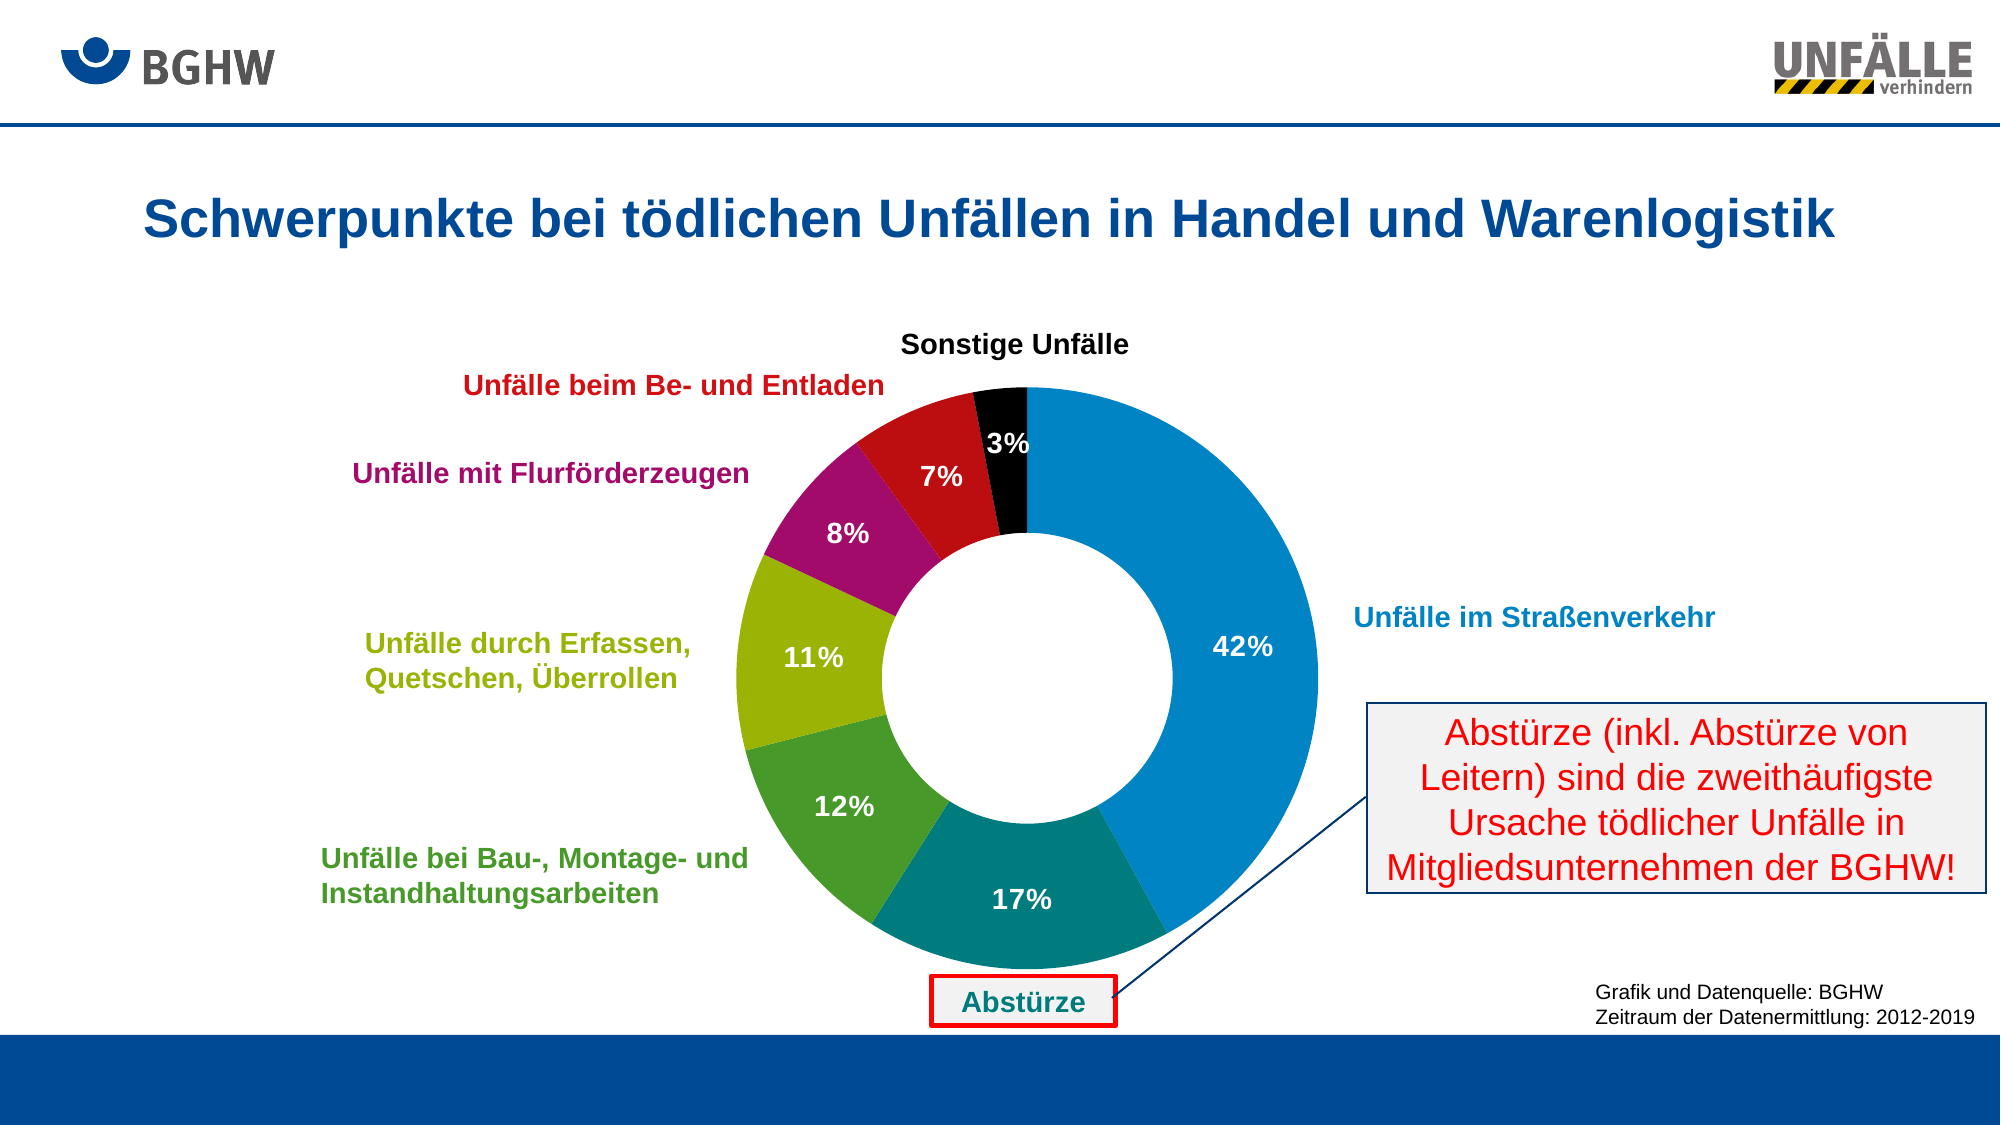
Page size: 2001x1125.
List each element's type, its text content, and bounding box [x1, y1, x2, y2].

text_box Grafik und Datenquelle: BGHW Zeitraum der Datenermittlung: 2012-2019 [1589, 972, 2000, 1035]
title Schwerpunkte bei tödlichen Unfällen in Handel und Warenlogistik [143, 190, 1857, 276]
picture [61, 37, 275, 85]
text_box Abstürze (inkl. Abstürze von Leitern) sind die zweithäufigste Ursache tödlicher Unfälle in Mitgliedsunternehmen der BGHW! [1461, 702, 1987, 894]
text_box Unfälle im Straßenverkehr [1461, 590, 1796, 641]
text_box Unfälle beim Be- und Entladen [448, 358, 906, 409]
picture [1766, 11, 1984, 107]
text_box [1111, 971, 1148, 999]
chart [586, 372, 1461, 971]
text_box Unfälle durch Erfassen, Quetschen, Überrollen [350, 617, 586, 702]
text_box Sonstige Unfälle [885, 318, 1162, 368]
text_box Unfälle bei Bau-, Montage- und Instandhaltungsarbeiten [306, 831, 586, 917]
text_box Abstürze [931, 976, 1116, 1026]
text_box Unfälle mit Flurförderzeugen [337, 447, 586, 497]
